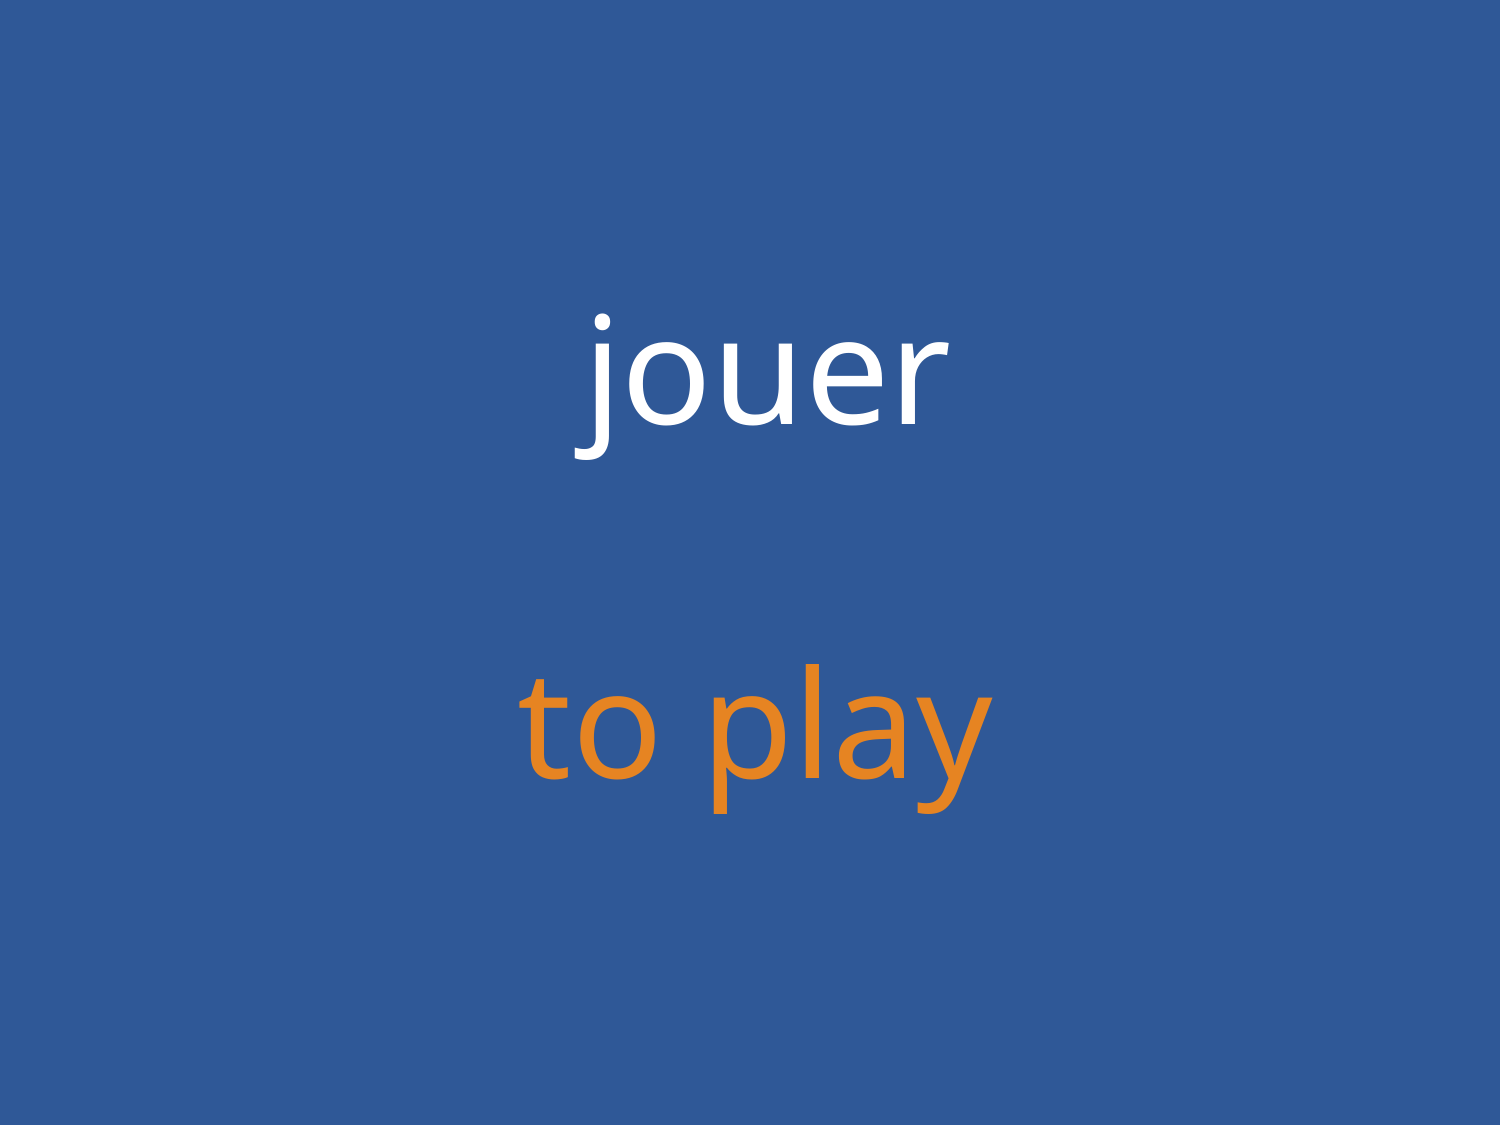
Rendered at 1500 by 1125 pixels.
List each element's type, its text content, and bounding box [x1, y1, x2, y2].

text_box jouer [301, 267, 1235, 462]
text_box to play [301, 621, 1211, 817]
